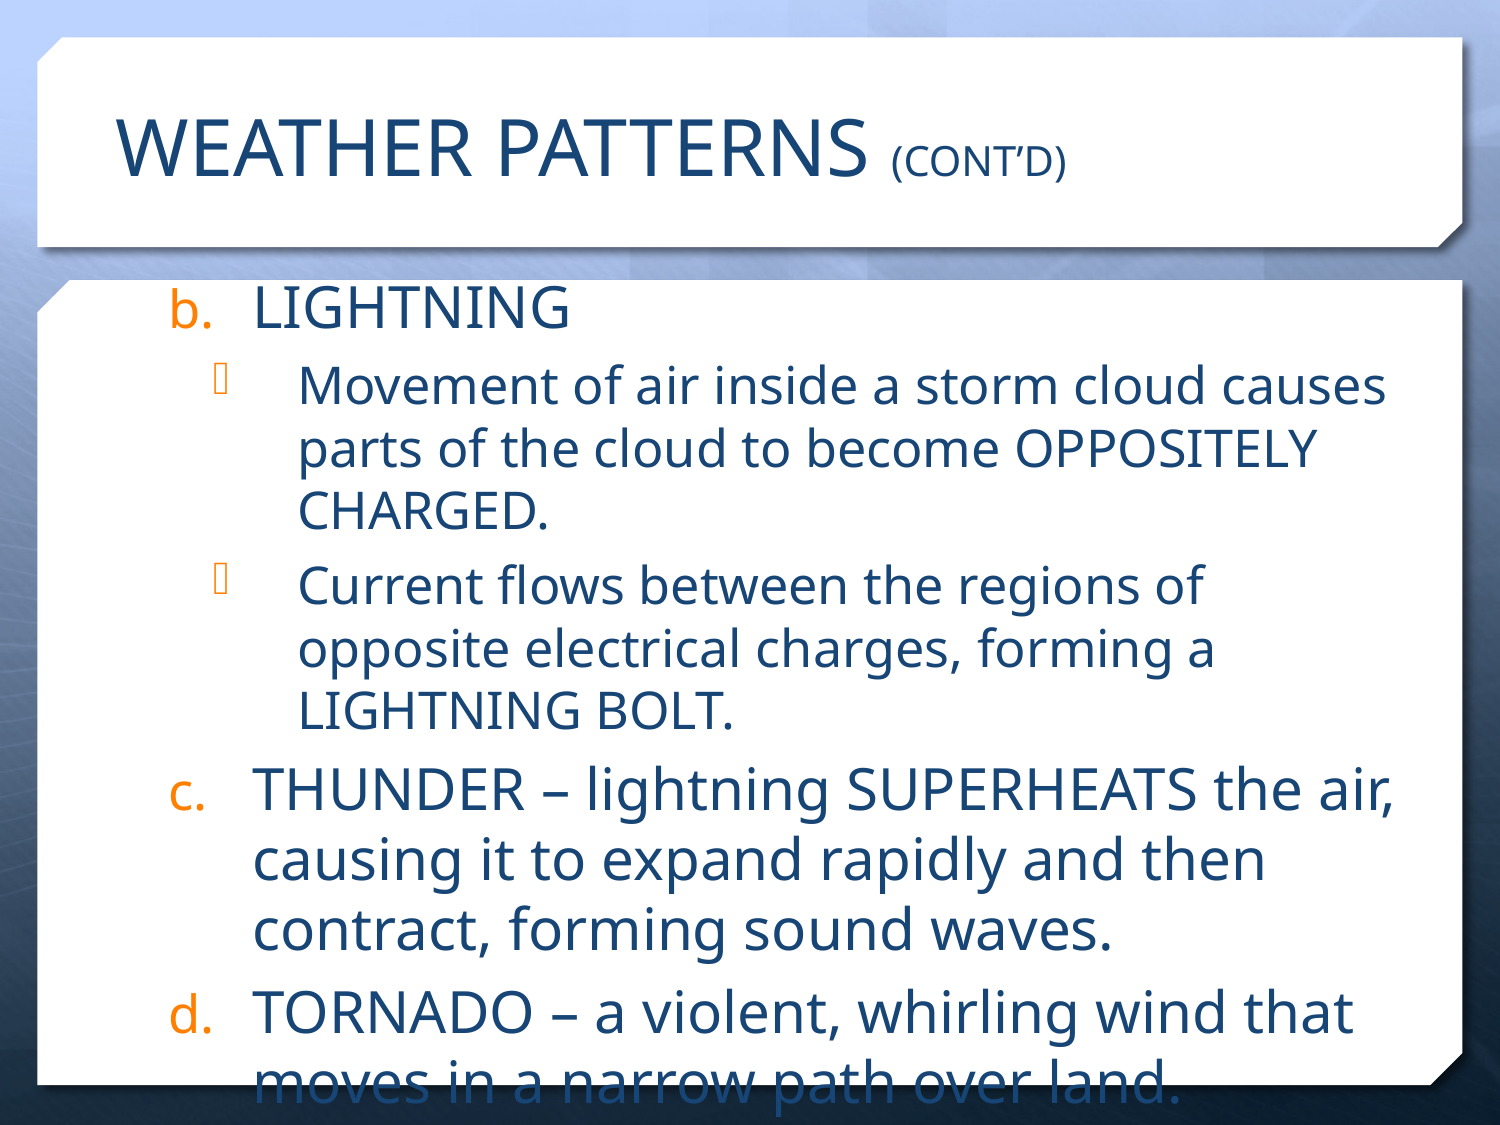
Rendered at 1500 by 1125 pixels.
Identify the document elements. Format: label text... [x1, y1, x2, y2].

list LIGHTNING Movement of air inside a storm cloud causes parts of the cloud to become OPPOSITELY CHARGED. Current flows between the regions of opposite electrical charges, forming a LIGHTNING BOLT. THUNDER – lightning SUPERHEATS the air, causing it to expand rapidly and then contract, forming sound waves. TORNADO – a violent, whirling wind that moves in a narrow path over land. [100, 262, 1438, 1000]
title WEATHER PATTERNS (CONT’D) [100, 37, 1438, 200]
